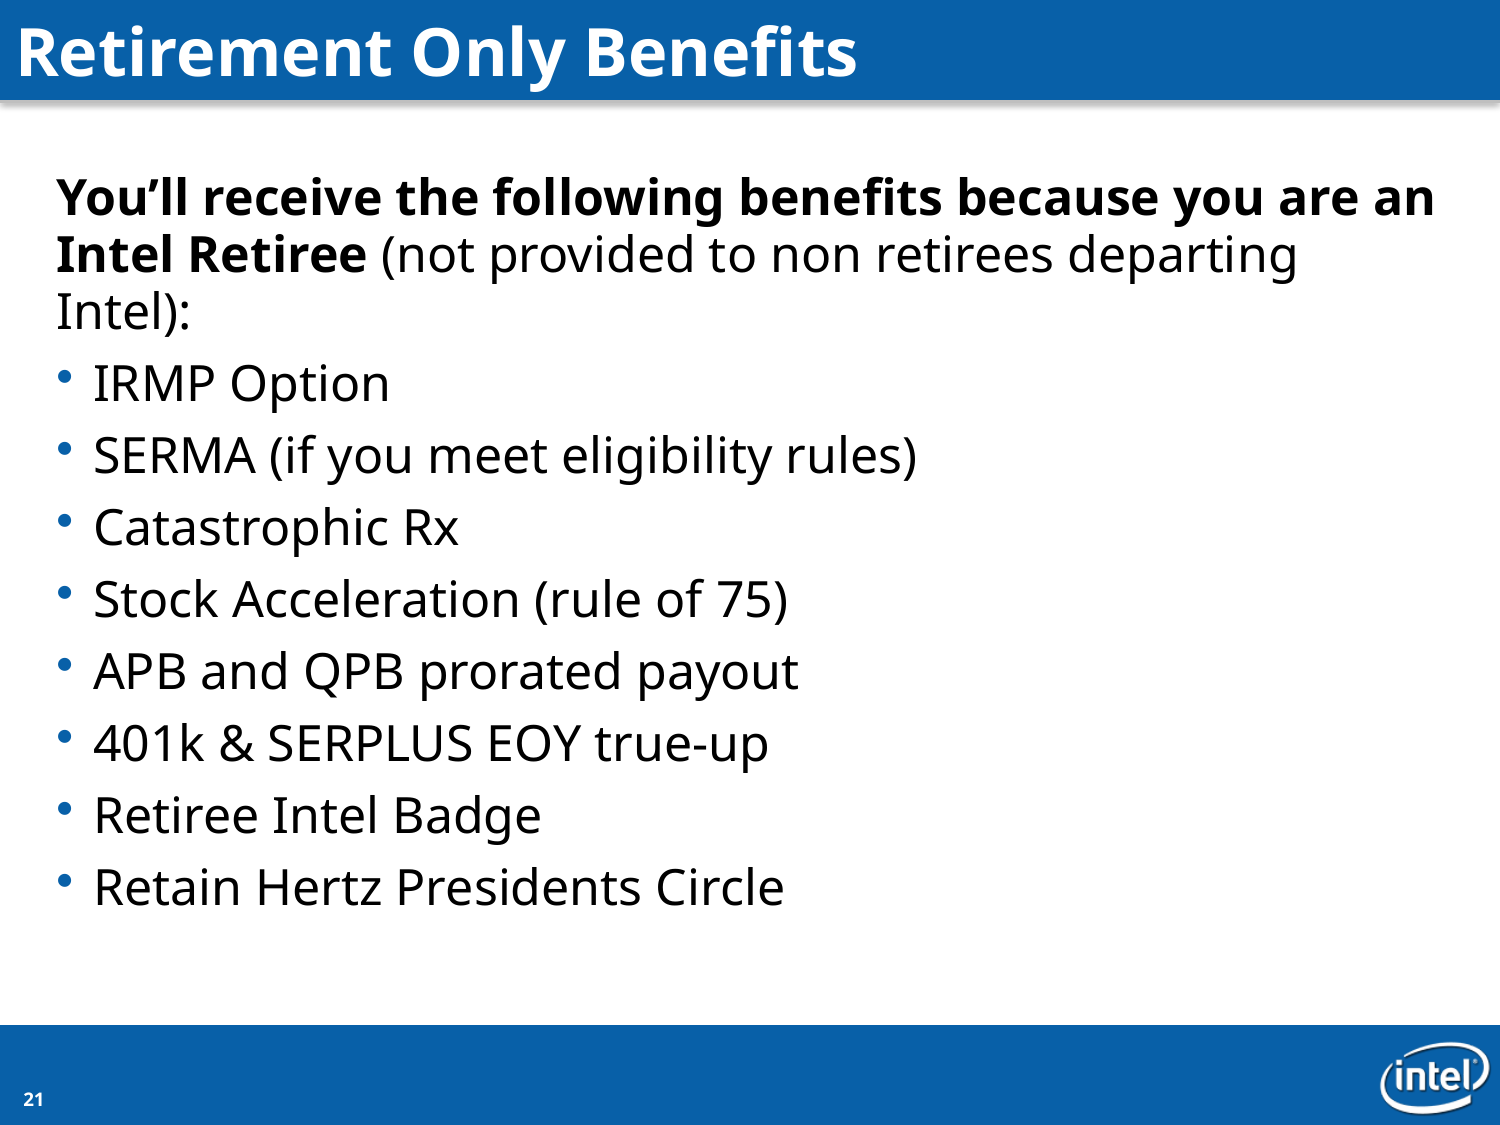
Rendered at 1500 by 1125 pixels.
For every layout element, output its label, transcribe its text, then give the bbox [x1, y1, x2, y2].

picture [1374, 1037, 1497, 1125]
list You’ll receive the following benefits because you are an Intel Retiree (not provided to non retirees departing Intel): IRMP Option SERMA (if you meet eligibility rules) Catastrophic Rx Stock Acceleration (rule of 75) APB and QPB prorated payout 401k & SERPLUS EOY true-up Retiree Intel Badge Retain Hertz Presidents Circle [40, 162, 1460, 988]
text_box Retirement Only Benefits [0, 0, 1500, 99]
